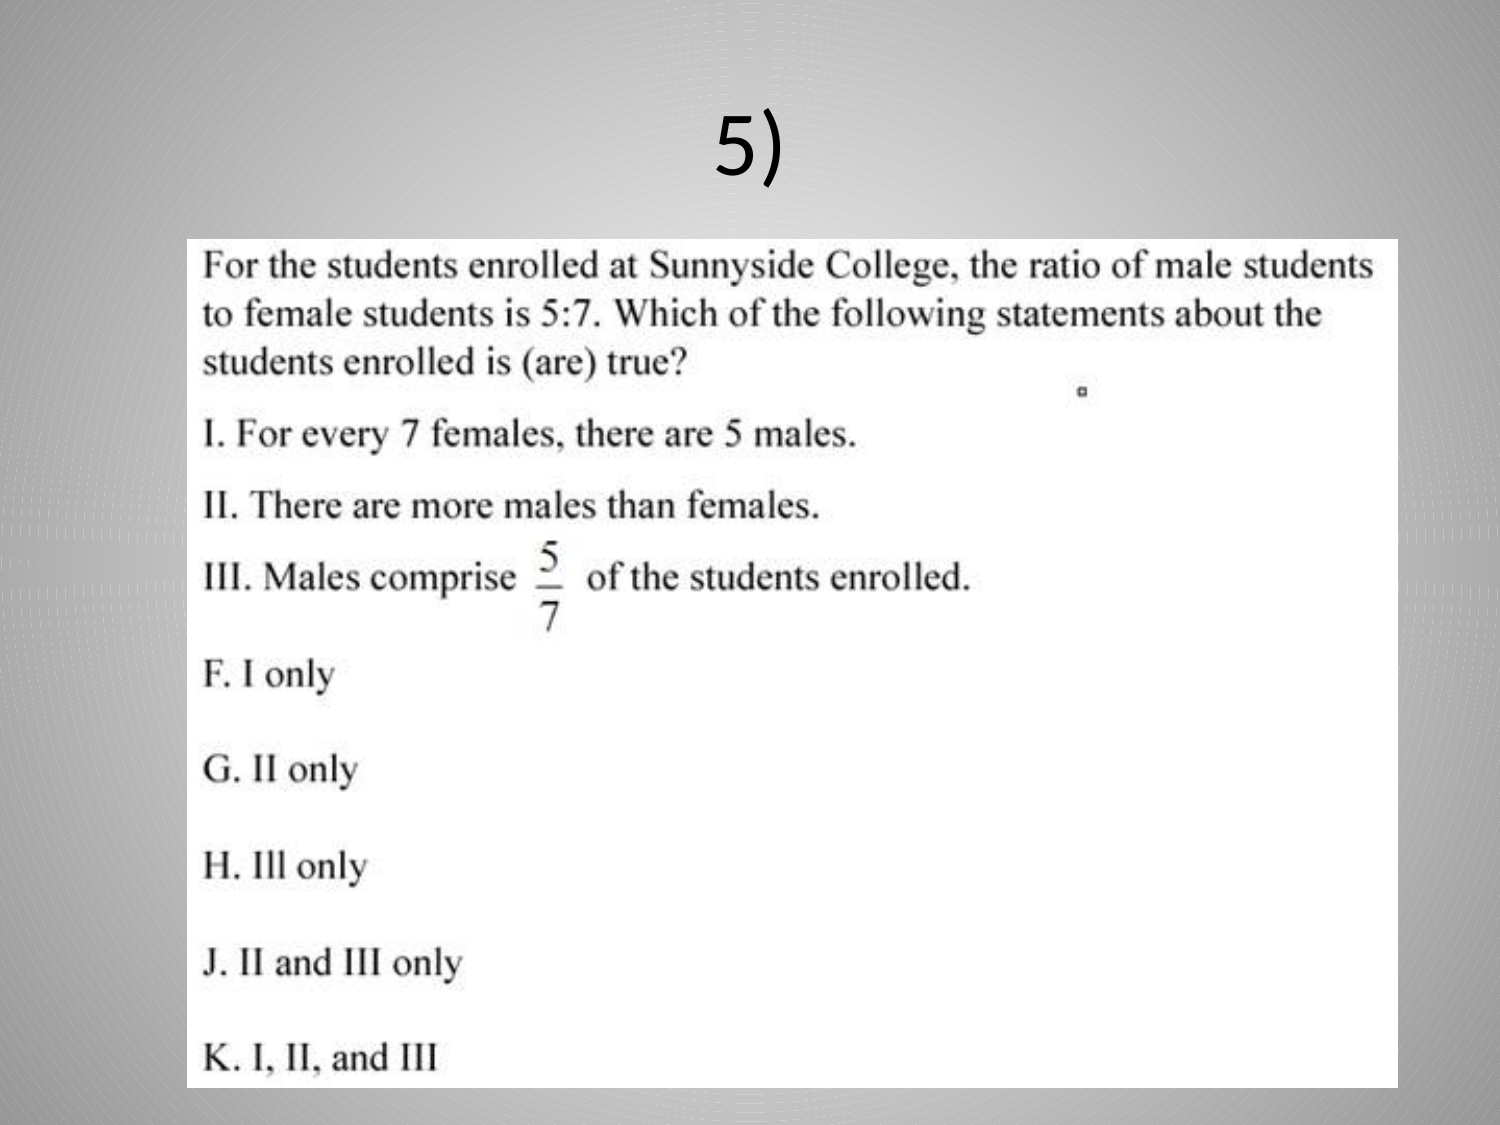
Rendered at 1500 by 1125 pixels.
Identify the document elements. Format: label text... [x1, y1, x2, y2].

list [187, 239, 1398, 1088]
title 5) [75, 45, 1425, 233]
